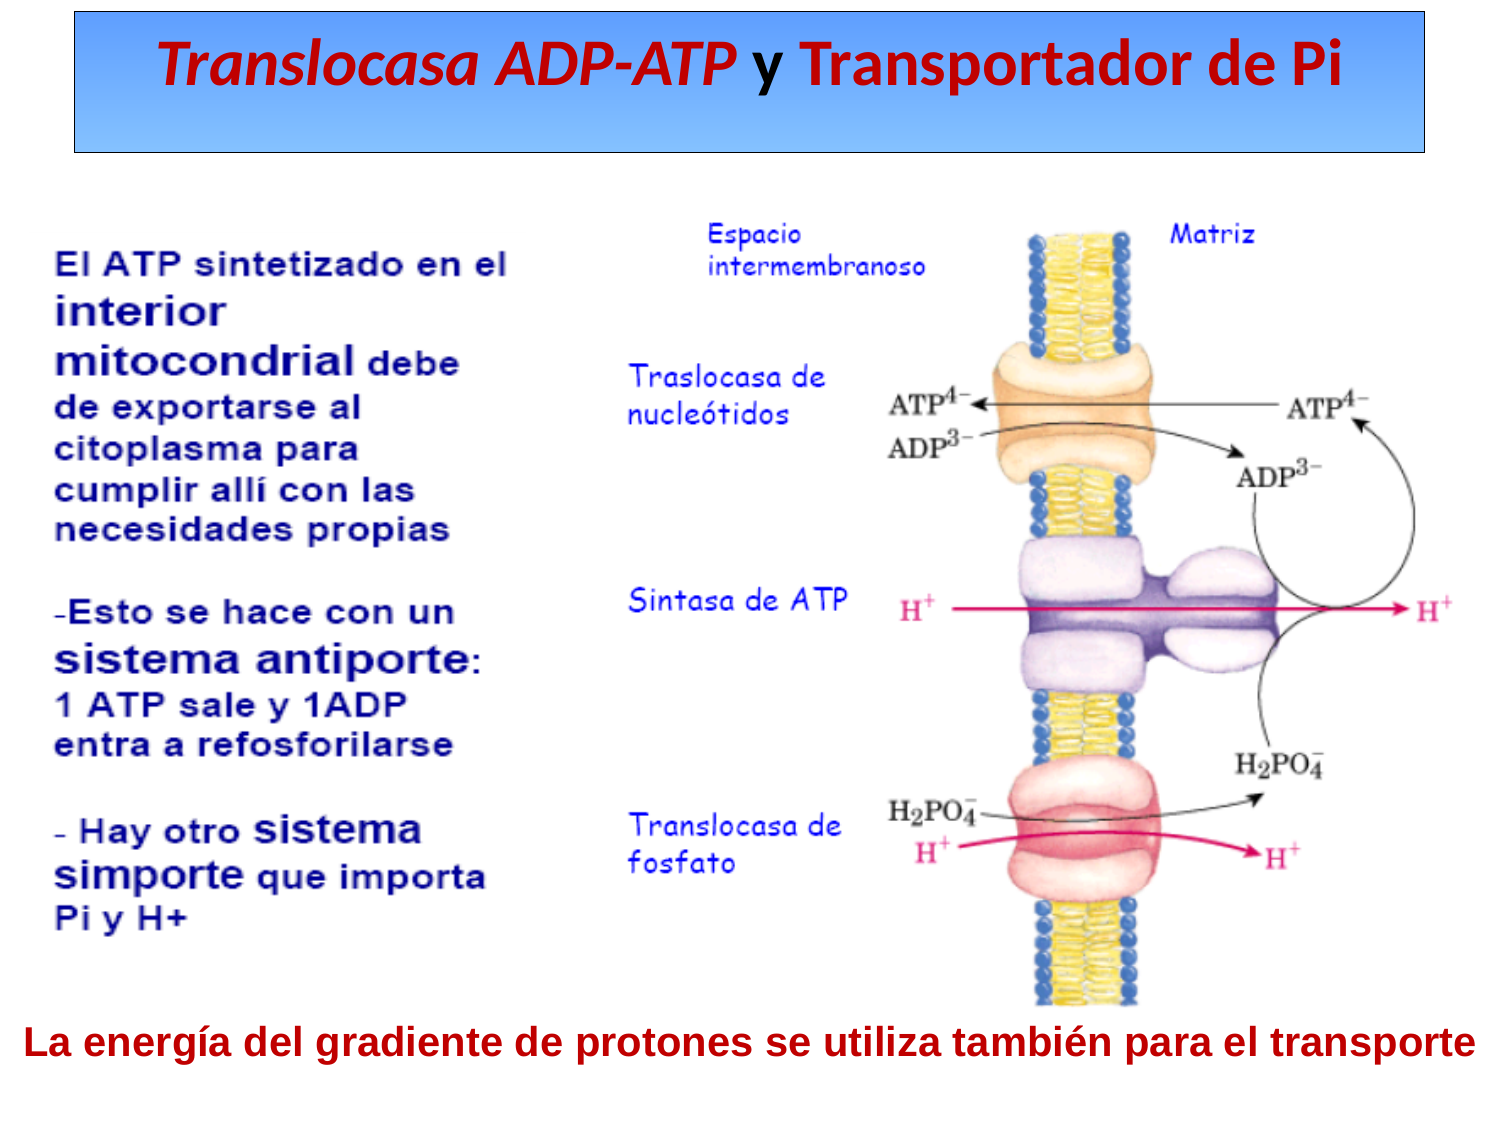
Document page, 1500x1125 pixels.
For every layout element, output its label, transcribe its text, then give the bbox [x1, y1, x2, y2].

picture [29, 152, 1500, 1009]
text_box Translocasa ADP-ATP y Transportador de Pi [74, 11, 1425, 153]
text_box La energía del gradiente de protones se utiliza también para el transporte [1, 1007, 1500, 1073]
